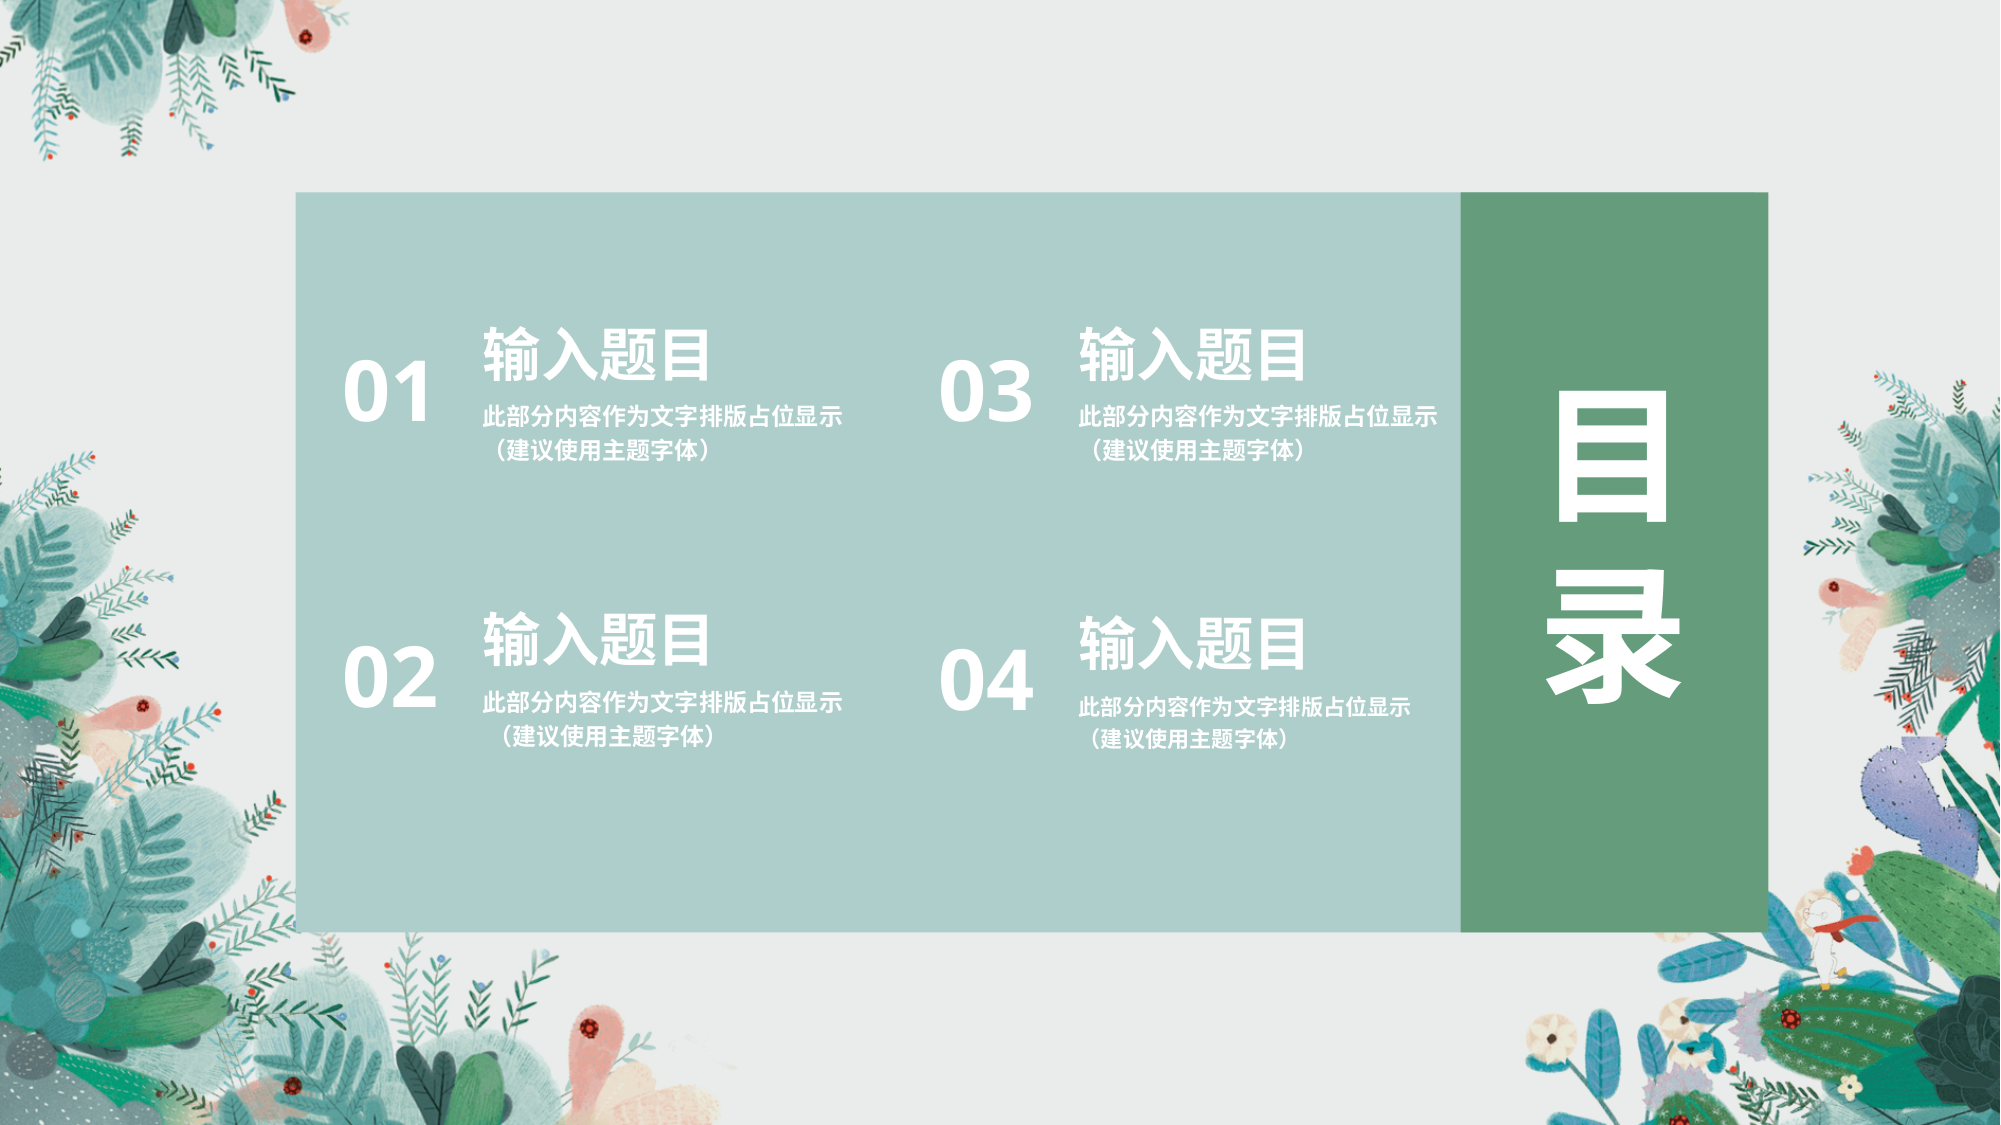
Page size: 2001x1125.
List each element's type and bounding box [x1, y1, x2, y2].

text_box [295, 192, 1819, 933]
picture [0, 0, 2000, 1125]
